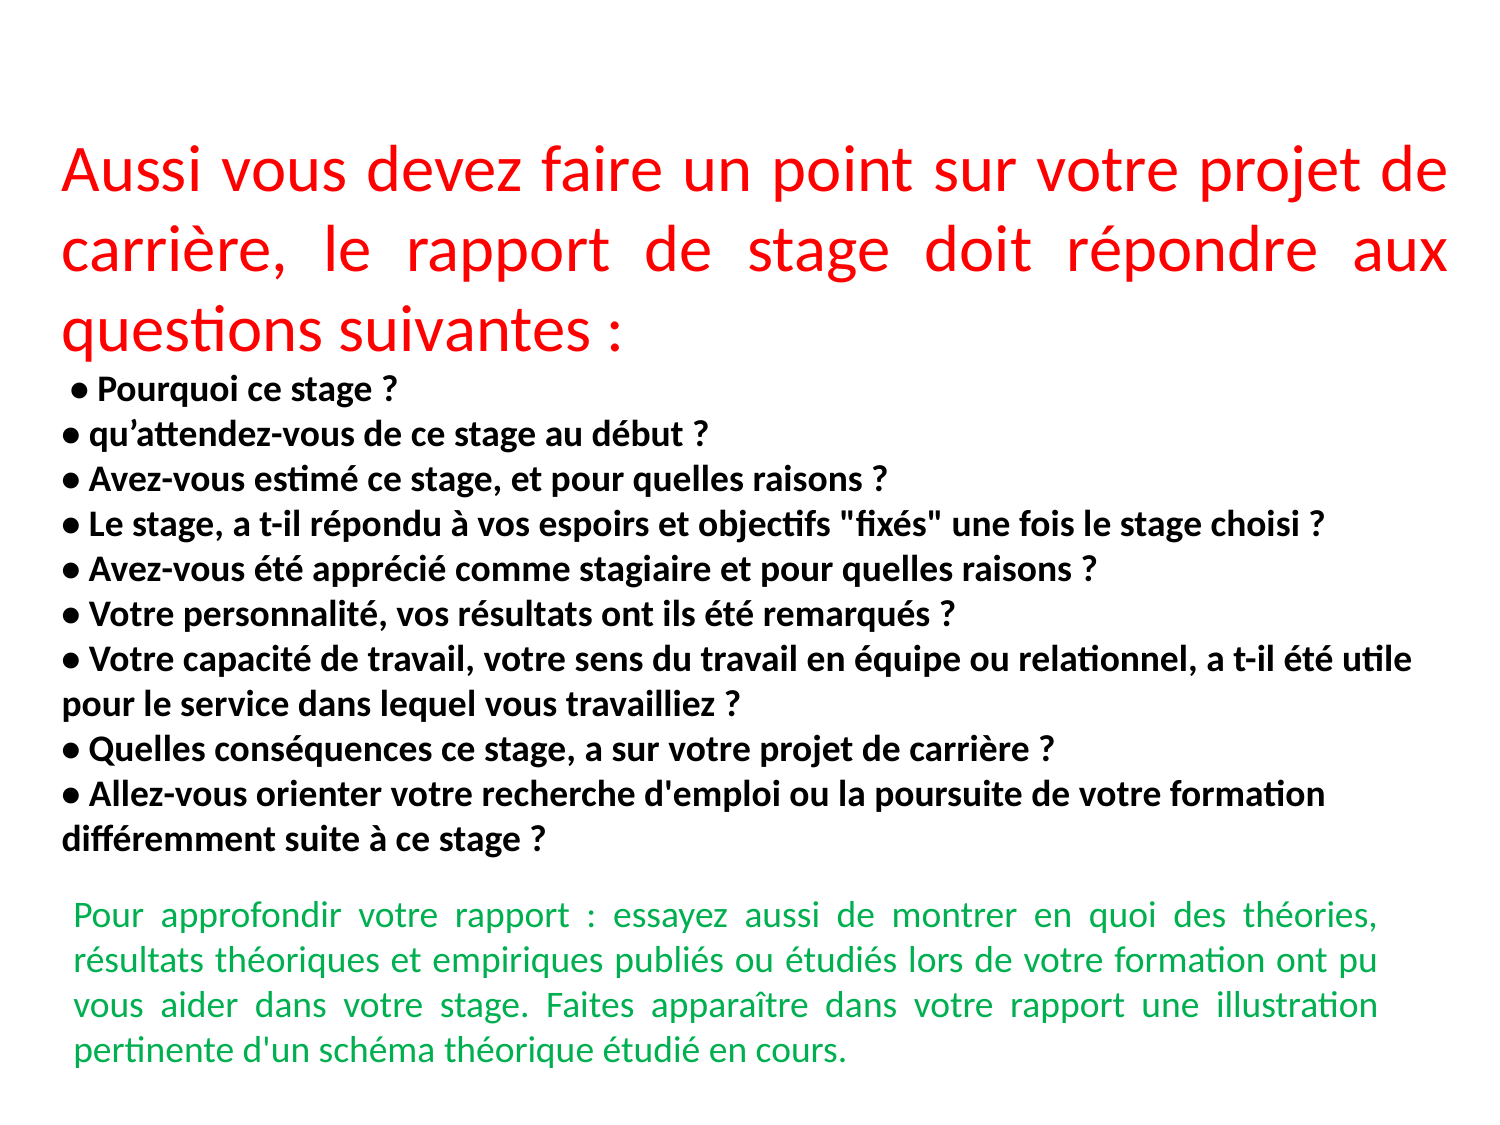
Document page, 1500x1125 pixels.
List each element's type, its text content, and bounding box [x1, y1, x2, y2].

text_box Aussi vous devez faire un point sur votre projet de carrière, le rapport de stage doit répondre aux questions suivantes : • Pourquoi ce stage ? • qu’attendez-vous de ce stage au début ? • Avez-vous estimé ce stage, et pour quelles raisons ? • Le stage, a t-il répondu à vos espoirs et objectifs "fixés" une fois le stage choisi ? • Avez-vous été apprécié comme stagiaire et pour quelles raisons ? • Votre personnalité, vos résultats ont ils été remarqués ? • Votre capacité de travail, votre sens du travail en équipe ou relationnel, a t-il été utile pour le service dans lequel vous travailliez ? • Quelles conséquences ce stage, a sur votre projet de carrière ? • Allez-vous orienter votre recherche d'emploi ou la poursuite de votre formation différemment suite à ce stage ? [46, 117, 1465, 867]
text_box Pour approfondir votre rapport : essayez aussi de montrer en quoi des théories, résultats théoriques et empiriques publiés ou étudiés lors de votre formation ont pu vous aider dans votre stage. Faites apparaître dans votre rapport une illustration pertinente d'un schéma théorique étudié en cours. [58, 882, 1395, 1078]
